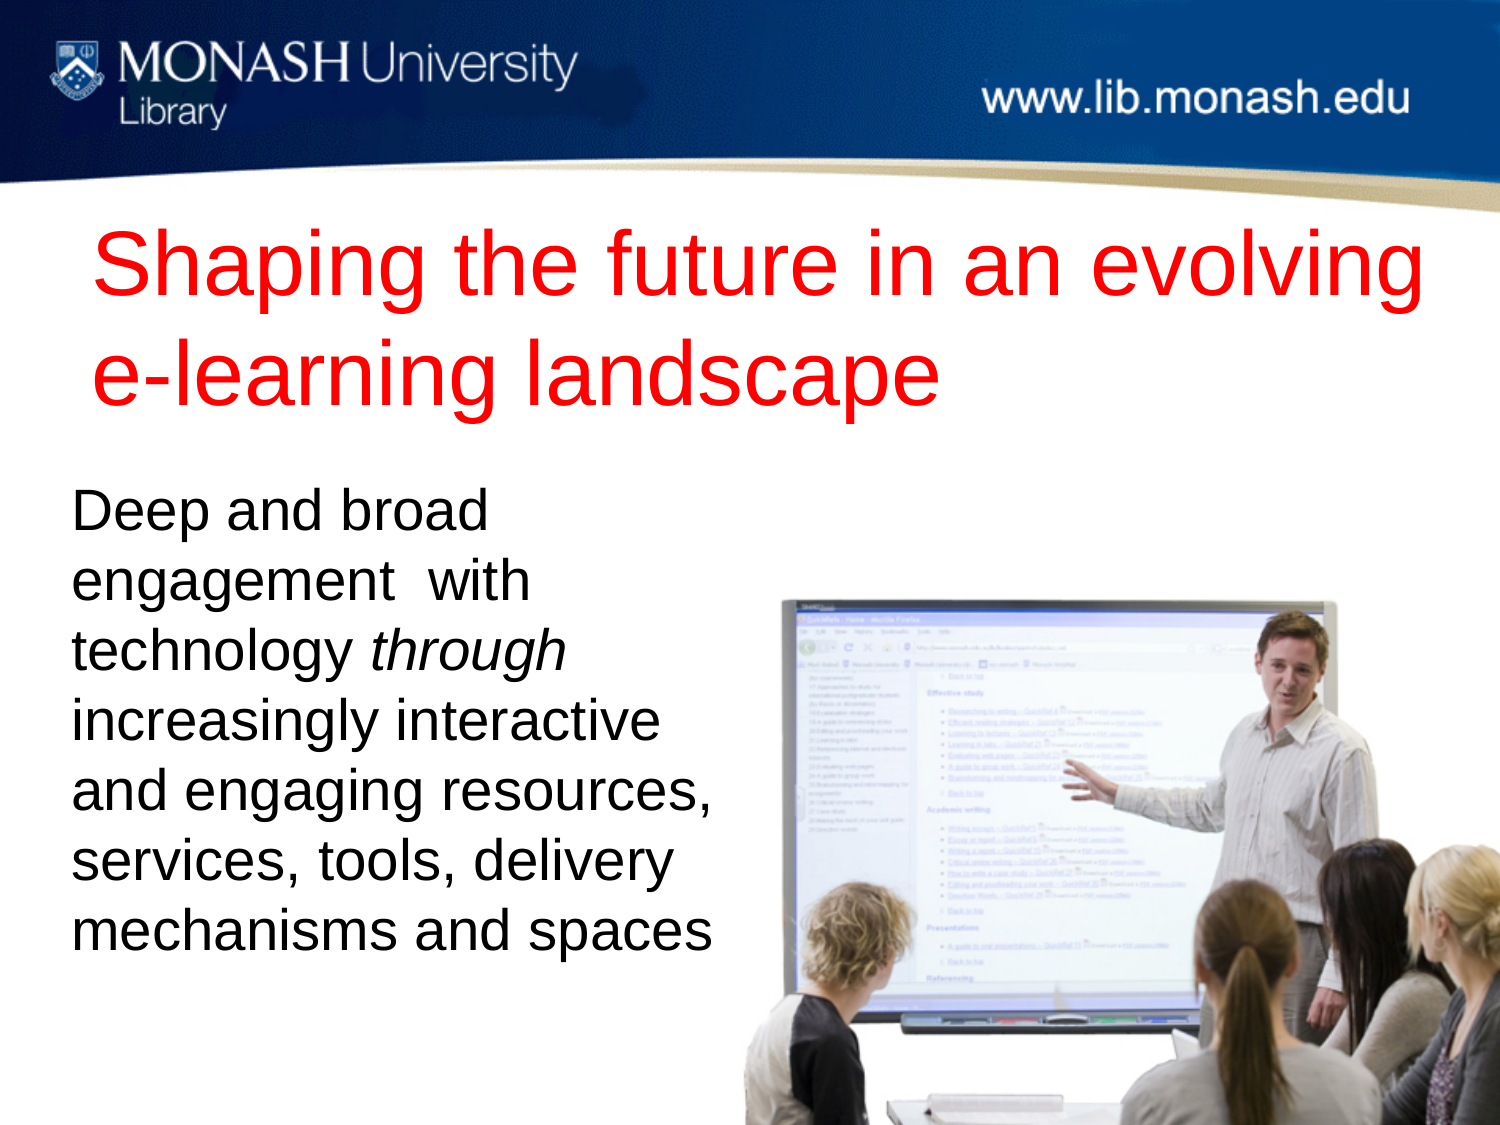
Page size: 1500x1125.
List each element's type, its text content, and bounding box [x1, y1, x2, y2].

list Deep and broad engagement with technology through increasingly interactive and engaging resources, services, tools, delivery mechanisms and spaces [0, 372, 816, 1125]
picture [0, 0, 1500, 1125]
title Shaping the future in an evolving e-learning landscape [76, 219, 1472, 408]
